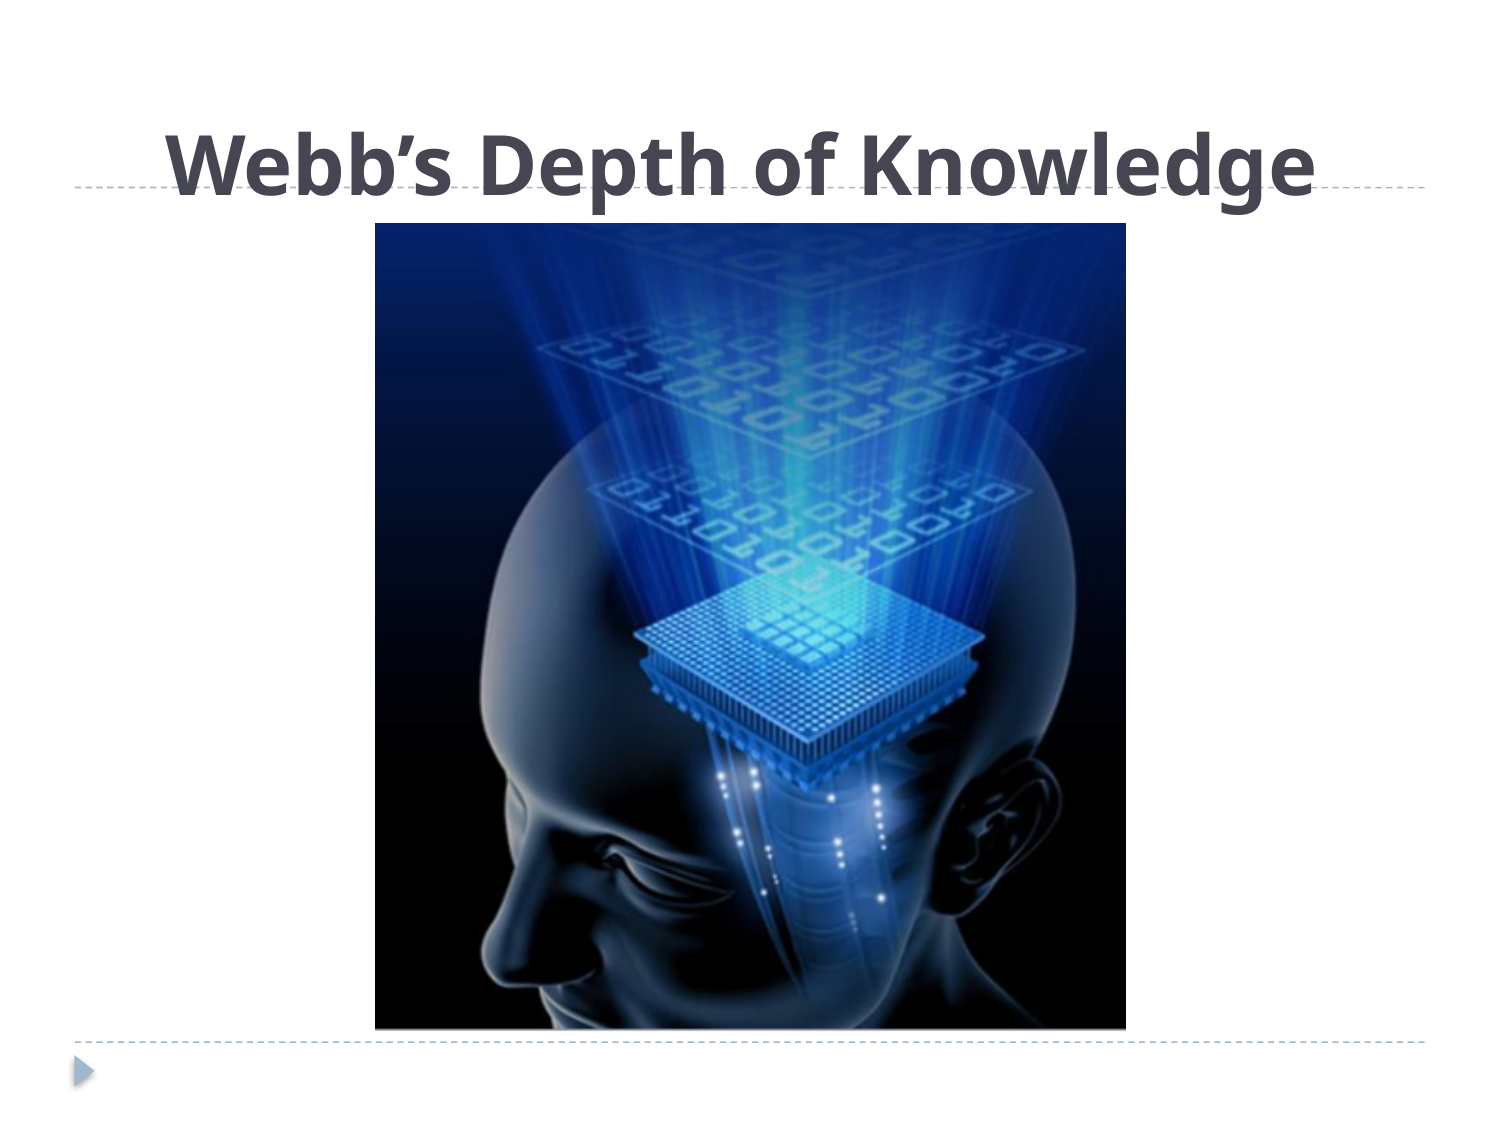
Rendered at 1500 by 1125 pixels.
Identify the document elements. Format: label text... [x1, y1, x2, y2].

title Webb’s Depth of Knowledge [149, 57, 1413, 221]
picture [374, 223, 1126, 1033]
